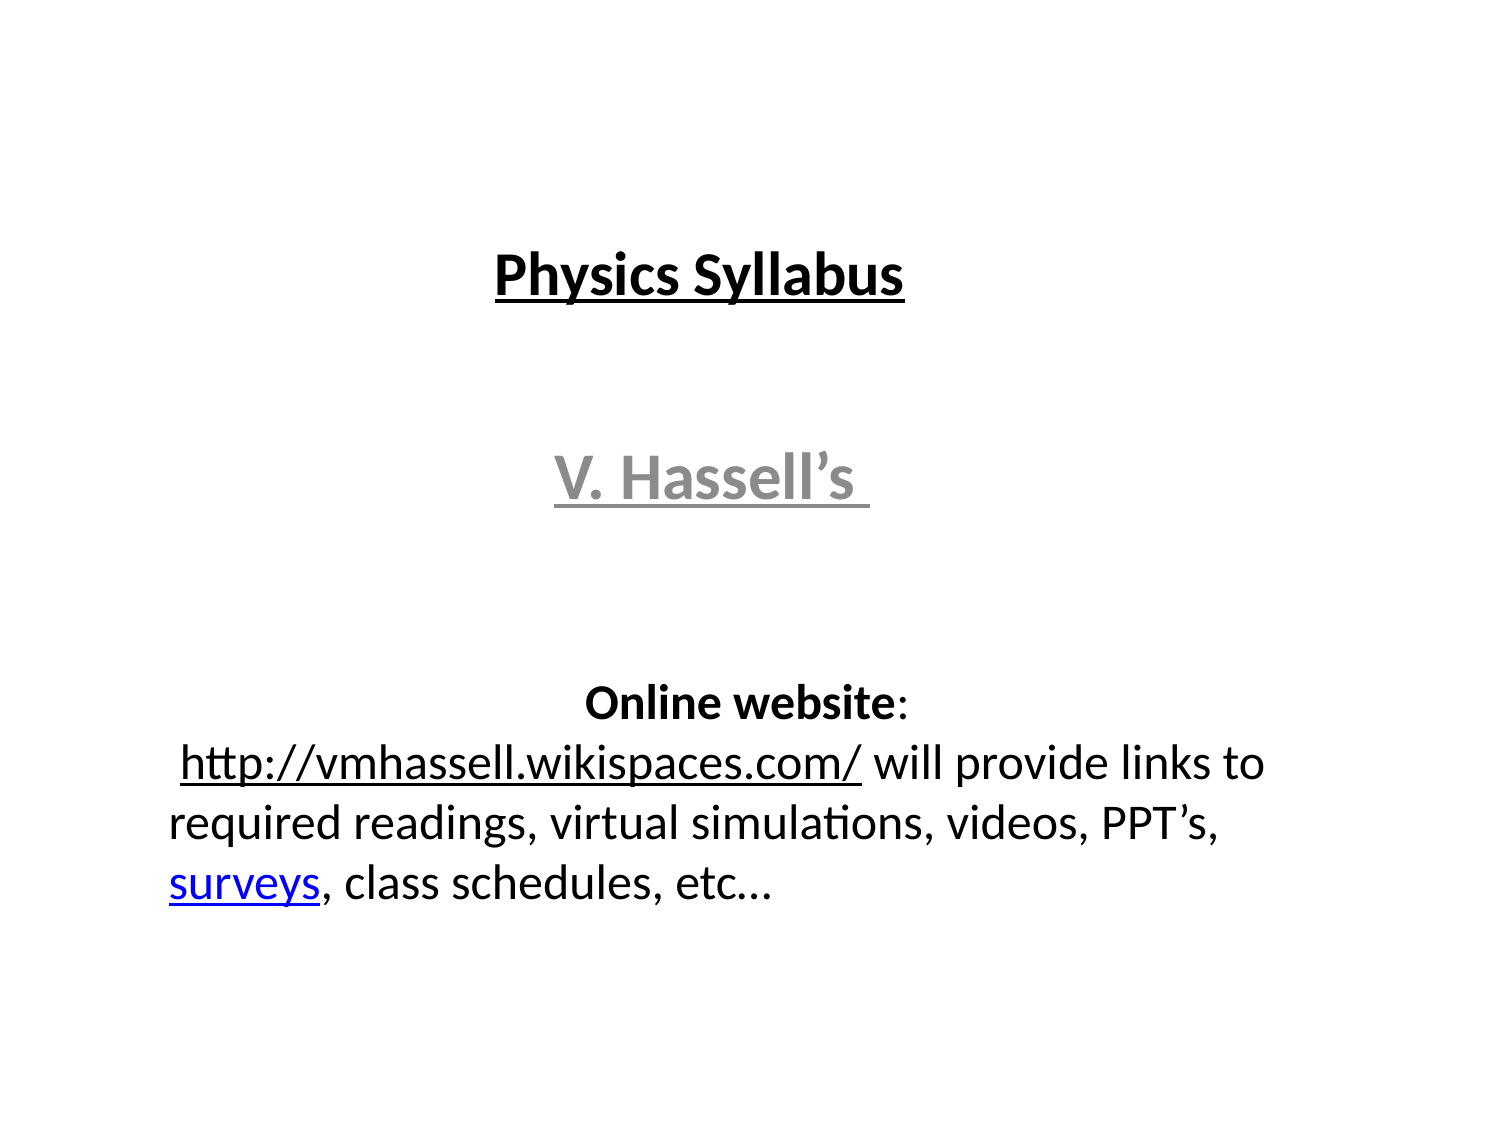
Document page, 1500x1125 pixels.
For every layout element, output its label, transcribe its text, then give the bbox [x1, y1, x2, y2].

subtitle V. Hassell’s [187, 425, 1238, 613]
title Physics Syllabus [62, 149, 1338, 392]
text_box Online website: http://vmhassell.wikispaces.com/ will provide links to required readings, virtual simulations, videos, PPT’s, surveys, class schedules, etc… [153, 662, 1342, 963]
